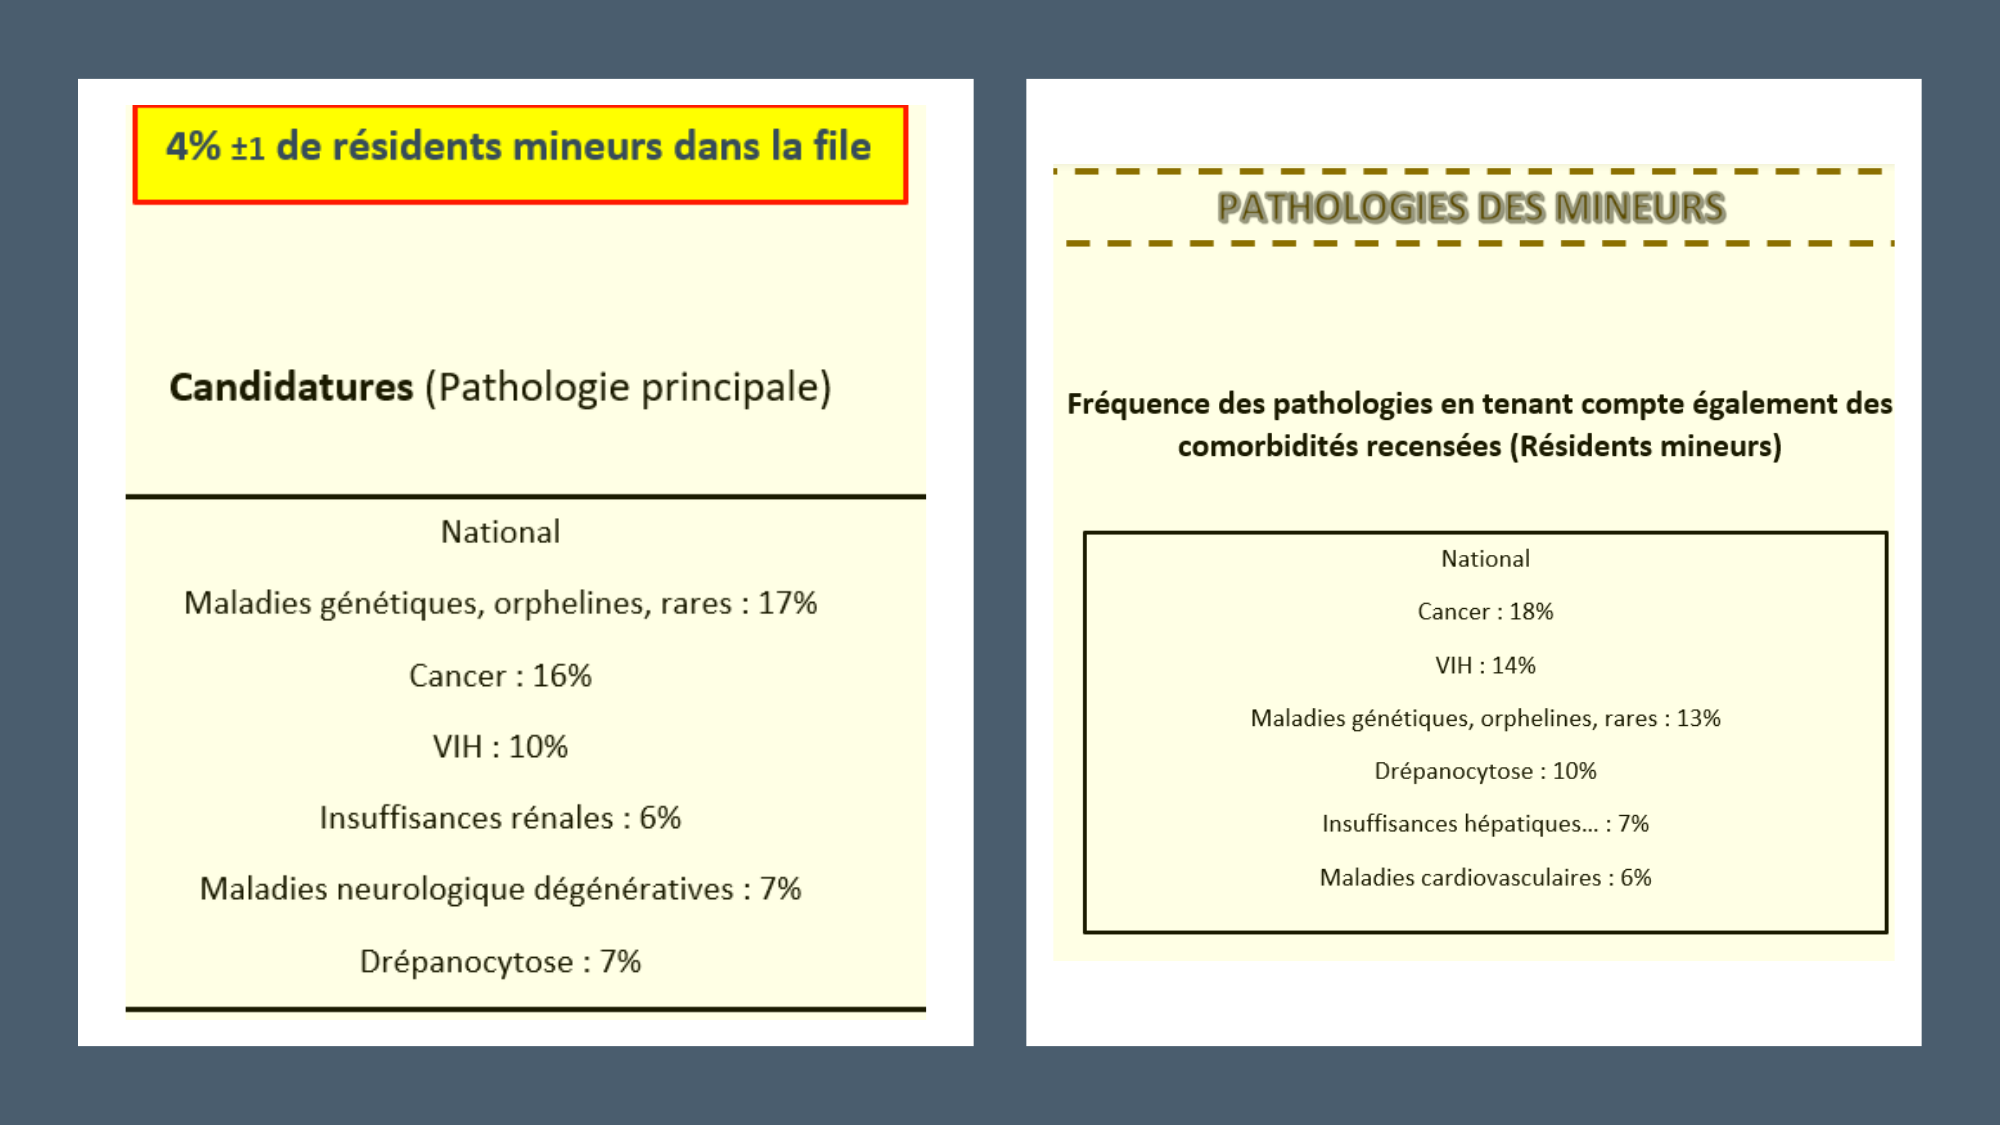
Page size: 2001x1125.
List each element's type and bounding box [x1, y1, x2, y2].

picture [125, 105, 927, 1020]
text_box [0, 0, 2000, 1125]
picture [1053, 164, 1895, 961]
text_box [1025, 78, 1923, 1047]
text_box [77, 78, 975, 1047]
